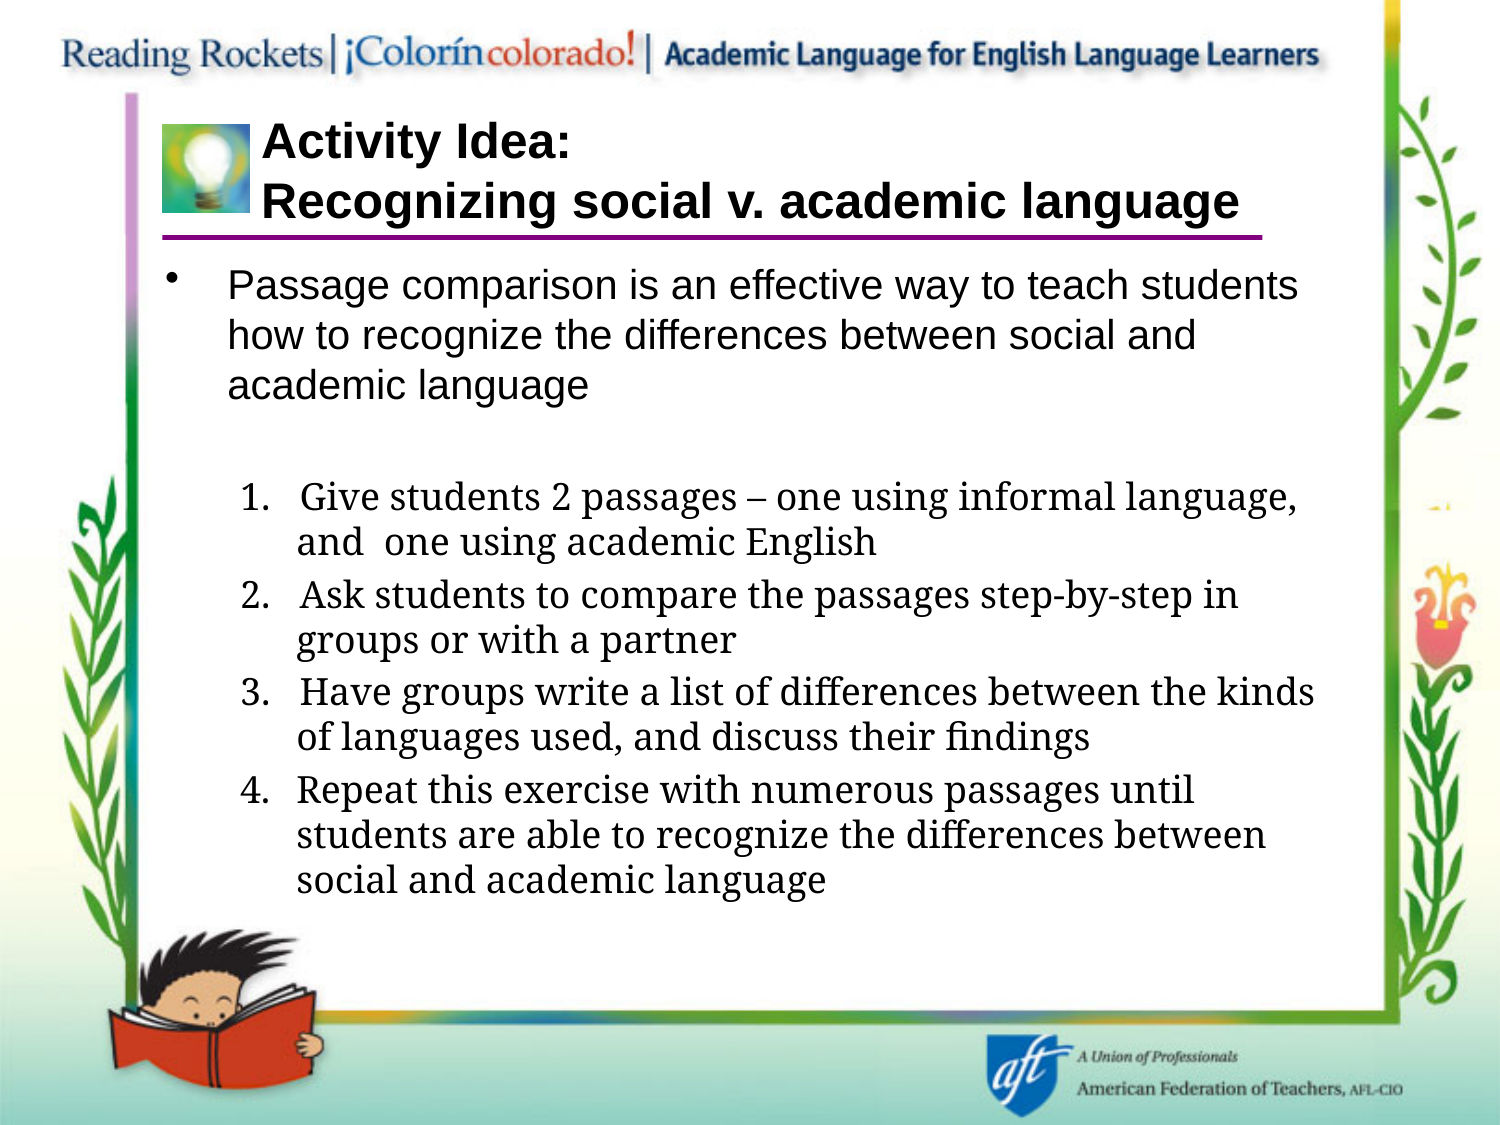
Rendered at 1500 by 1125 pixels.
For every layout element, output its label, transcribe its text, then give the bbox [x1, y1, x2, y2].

title Activity Idea: Recognizing social v. academic language [245, 74, 1328, 249]
picture [0, 0, 1500, 1125]
list Passage comparison is an effective way to teach students how to recognize the differences between social and academic language 1. Give students 2 passages – one using informal language, and one using academic English 2. Ask students to compare the passages step-by-step in groups or with a partner 3. Have groups write a list of differences between the kinds of languages used, and discuss their findings Repeat this exercise with numerous passages until students are able to recognize the differences between social and academic language [149, 249, 1363, 993]
